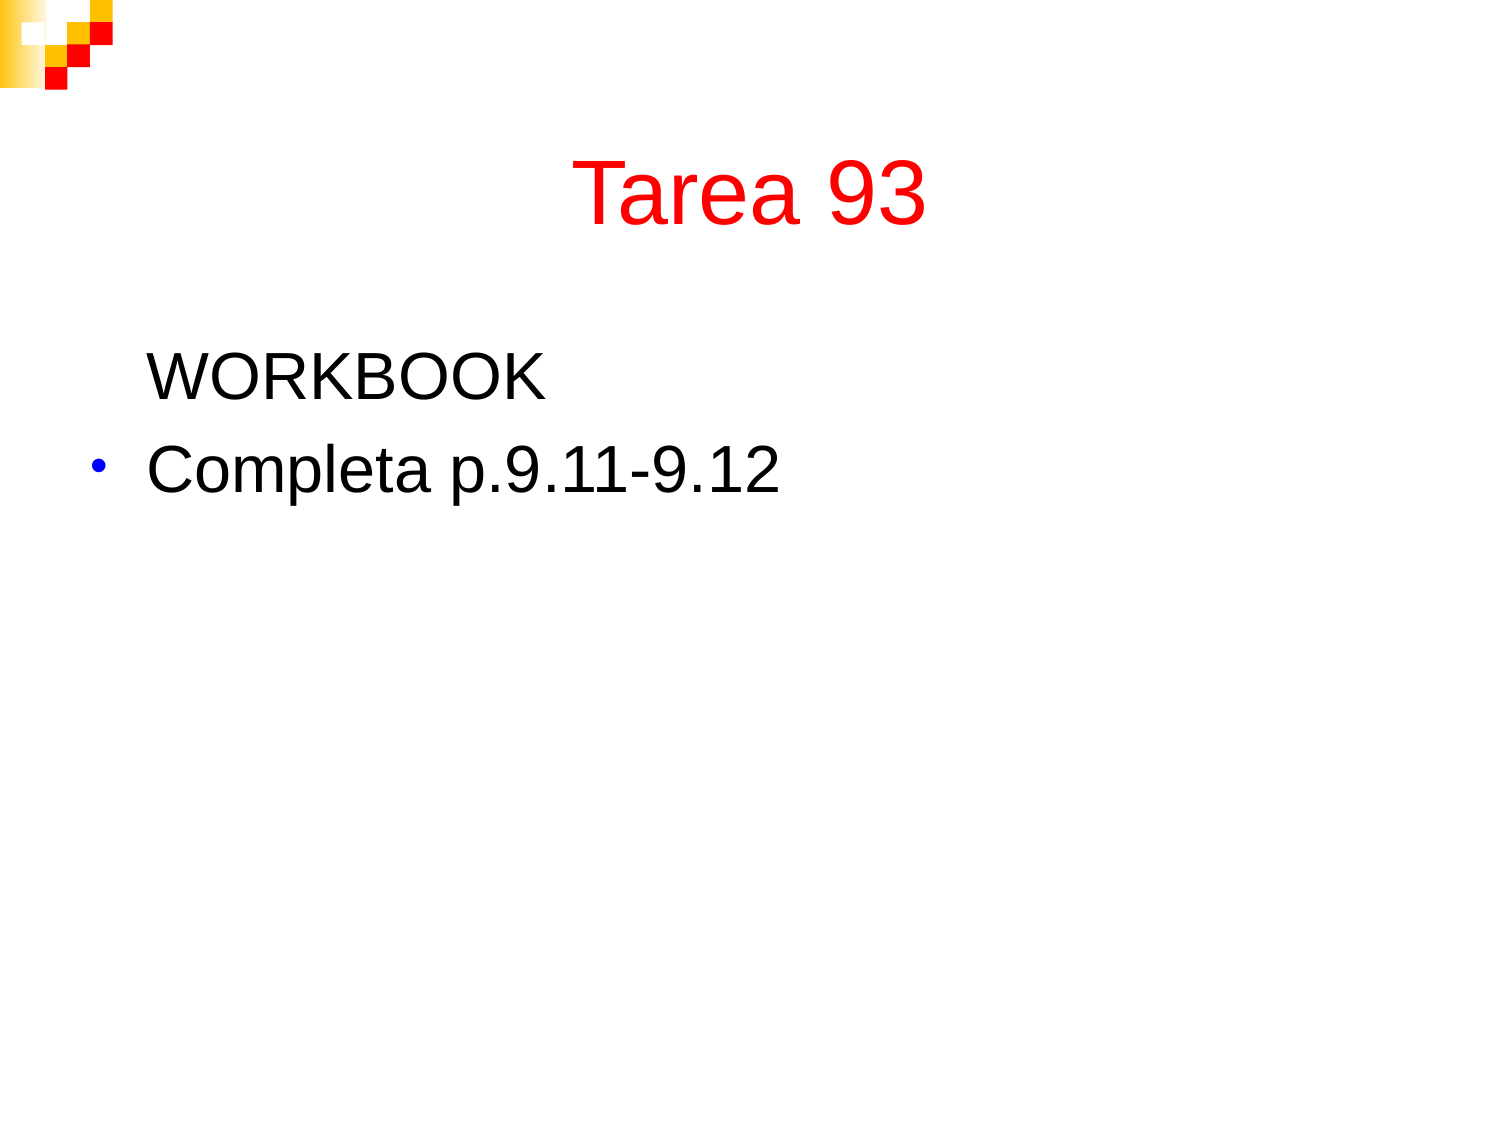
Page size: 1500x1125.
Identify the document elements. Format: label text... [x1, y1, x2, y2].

list WORKBOOK Completa p.9.11-9.12 [75, 324, 1425, 963]
title Tarea 93 [75, 75, 1425, 300]
